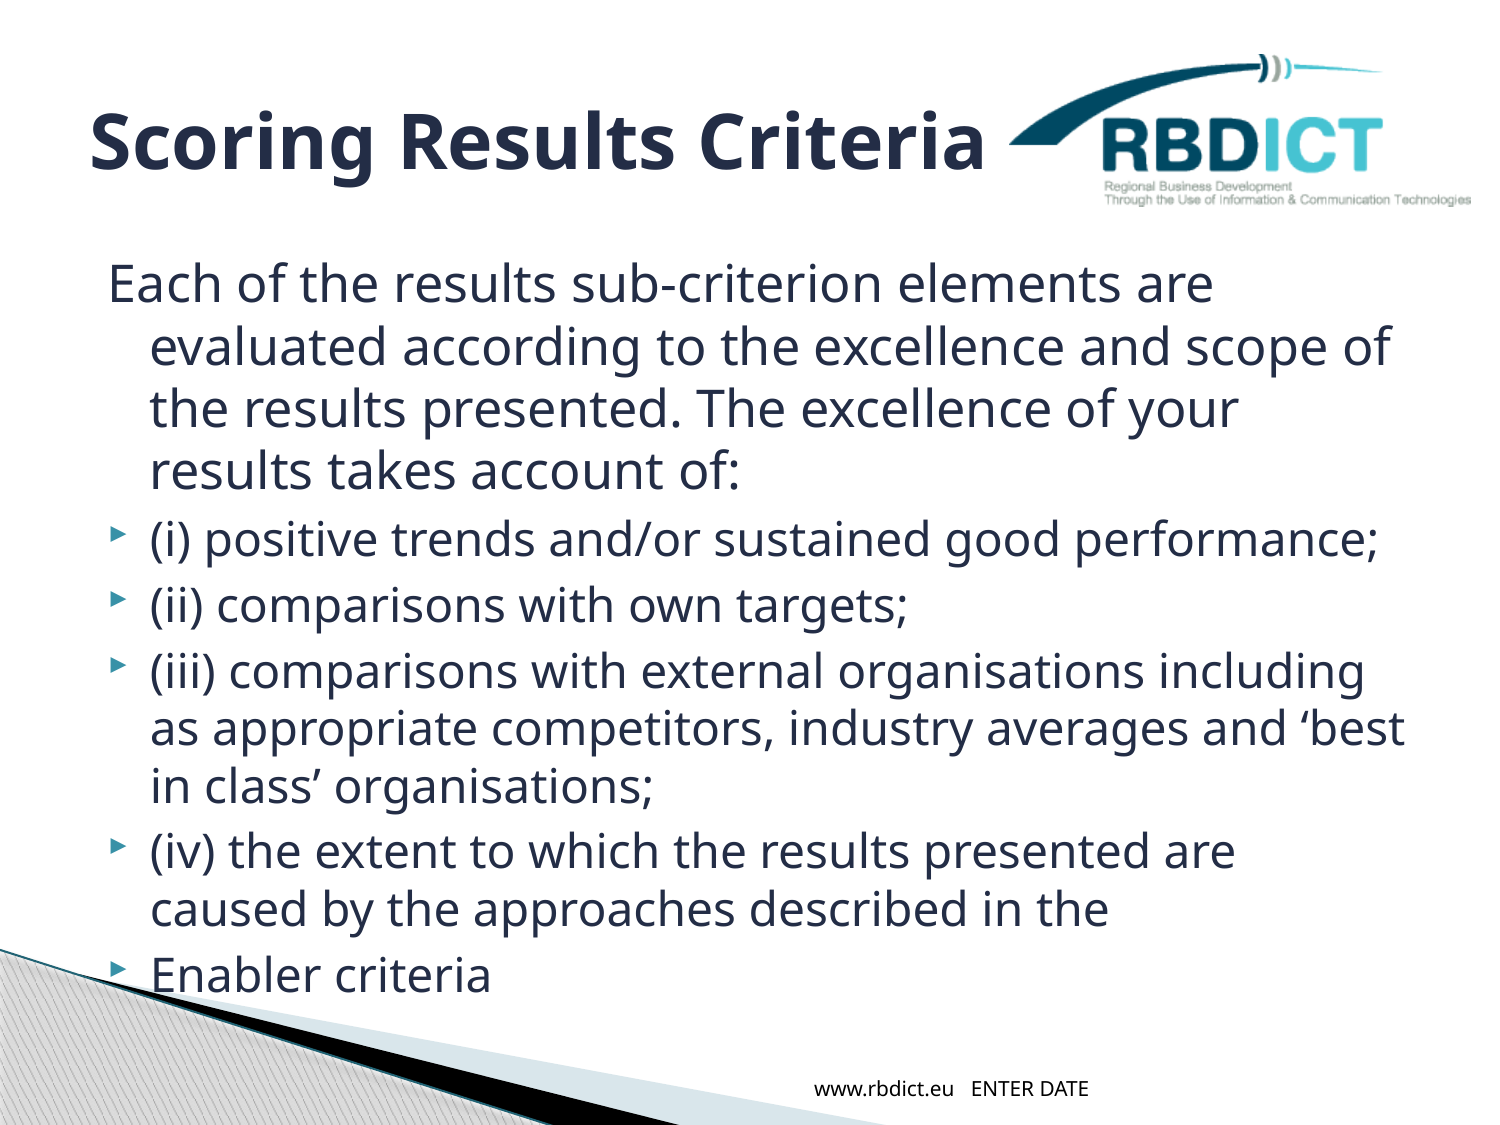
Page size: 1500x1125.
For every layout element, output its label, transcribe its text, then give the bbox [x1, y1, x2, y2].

footer www.rbdict.eu ENTER DATE [718, 1051, 1105, 1112]
list Each of the results sub-criterion elements are evaluated according to the excellence and scope of the results presented. The excellence of your results takes account of: (i) positive trends and/or sustained good performance; (ii) comparisons with own targets; (iii) comparisons with external organisations including as appropriate competitors, industry averages and ‘best in class’ organisations; (iv) the extent to which the results presented are caused by the approaches described in the Enabler criteria [74, 242, 1426, 986]
picture [1425, 54, 1471, 207]
title Scoring Results Criteria [75, 45, 1425, 233]
